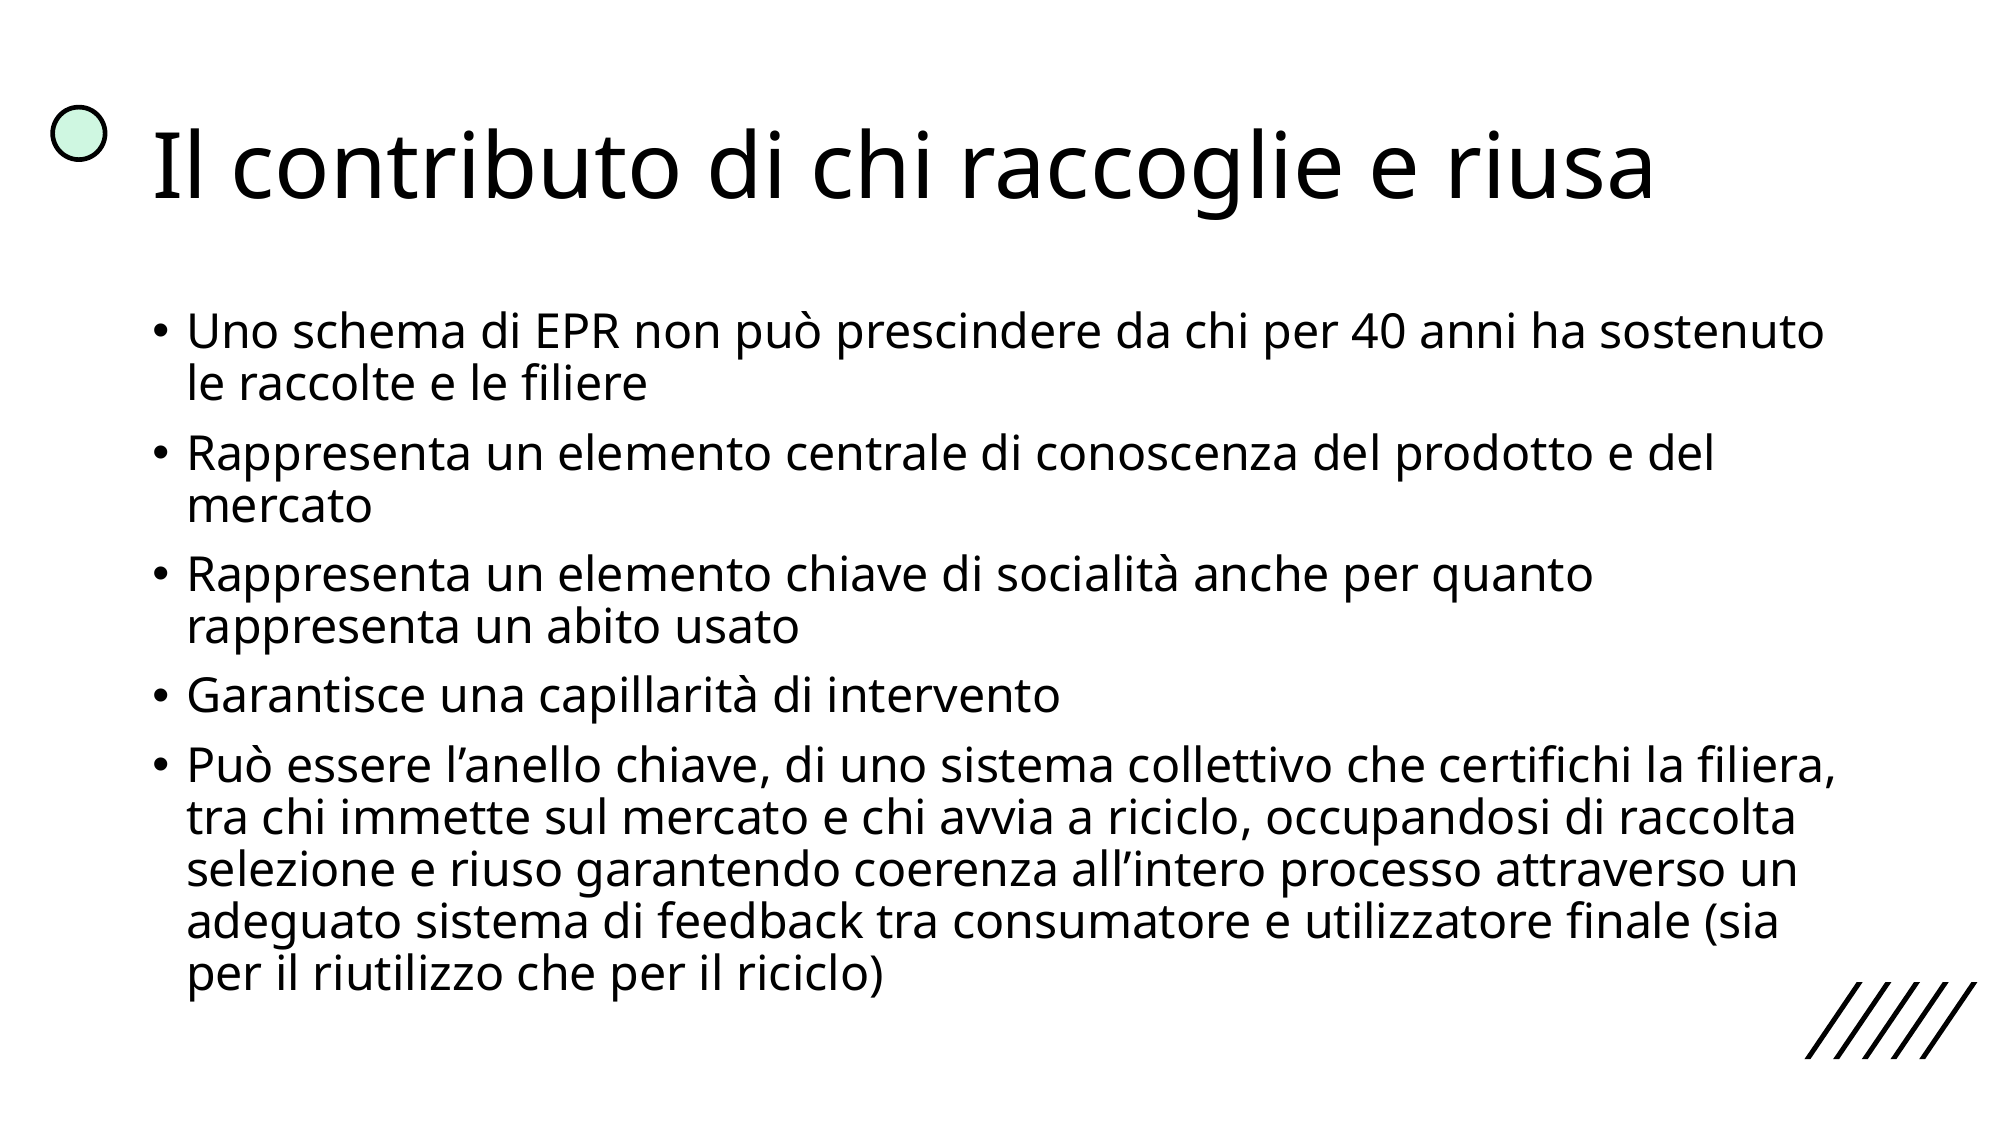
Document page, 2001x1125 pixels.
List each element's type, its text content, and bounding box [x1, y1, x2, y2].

list Uno schema di EPR non può prescindere da chi per 40 anni ha sostenuto le raccolte e le filiere Rappresenta un elemento centrale di conoscenza del prodotto e del mercato Rappresenta un elemento chiave di socialità anche per quanto rappresenta un abito usato Garantisce una capillarità di intervento Può essere l’anello chiave, di uno sistema collettivo che certifichi la filiera, tra chi immette sul mercato e chi avvia a riciclo, occupandosi di raccolta selezione e riuso garantendo coerenza all’intero processo attraverso un adeguato sistema di feedback tra consumatore e utilizzatore finale (sia per il riutilizzo che per il riciclo) [137, 299, 1863, 1014]
title Il contributo di chi raccoglie e riusa [137, 59, 1863, 278]
